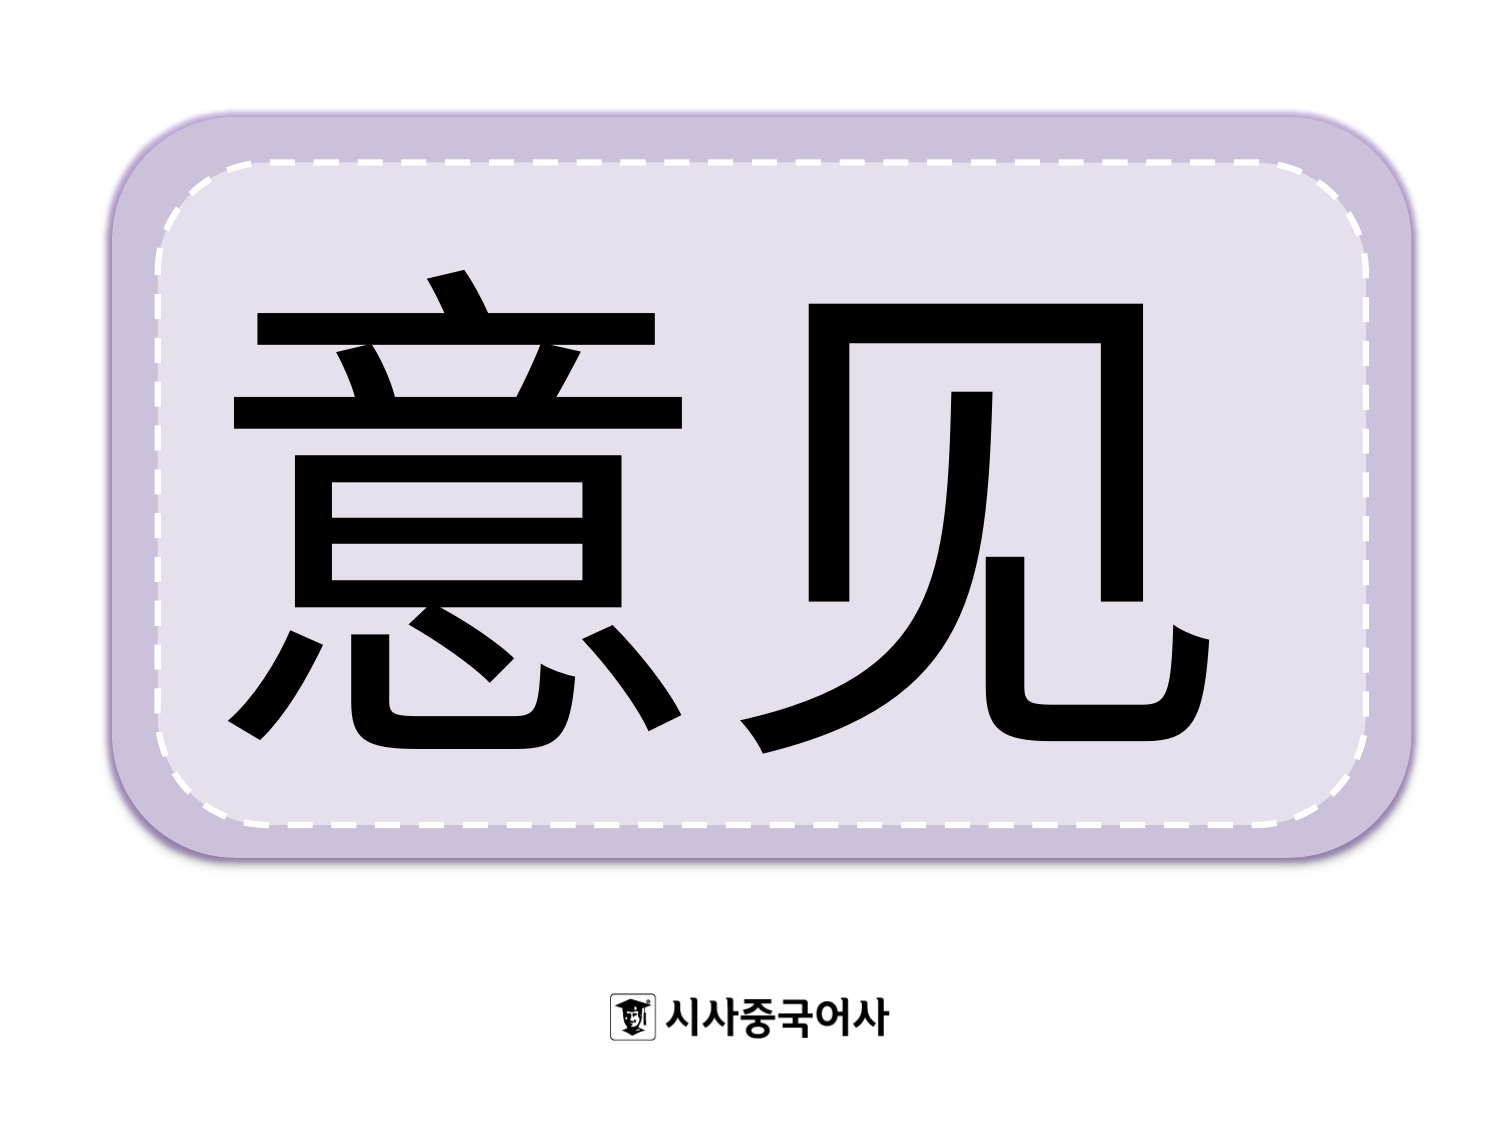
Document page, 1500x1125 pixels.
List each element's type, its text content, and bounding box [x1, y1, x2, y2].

text_box 意见 [171, 172, 1380, 836]
text_box [162, 160, 1371, 824]
picture [602, 987, 898, 1047]
